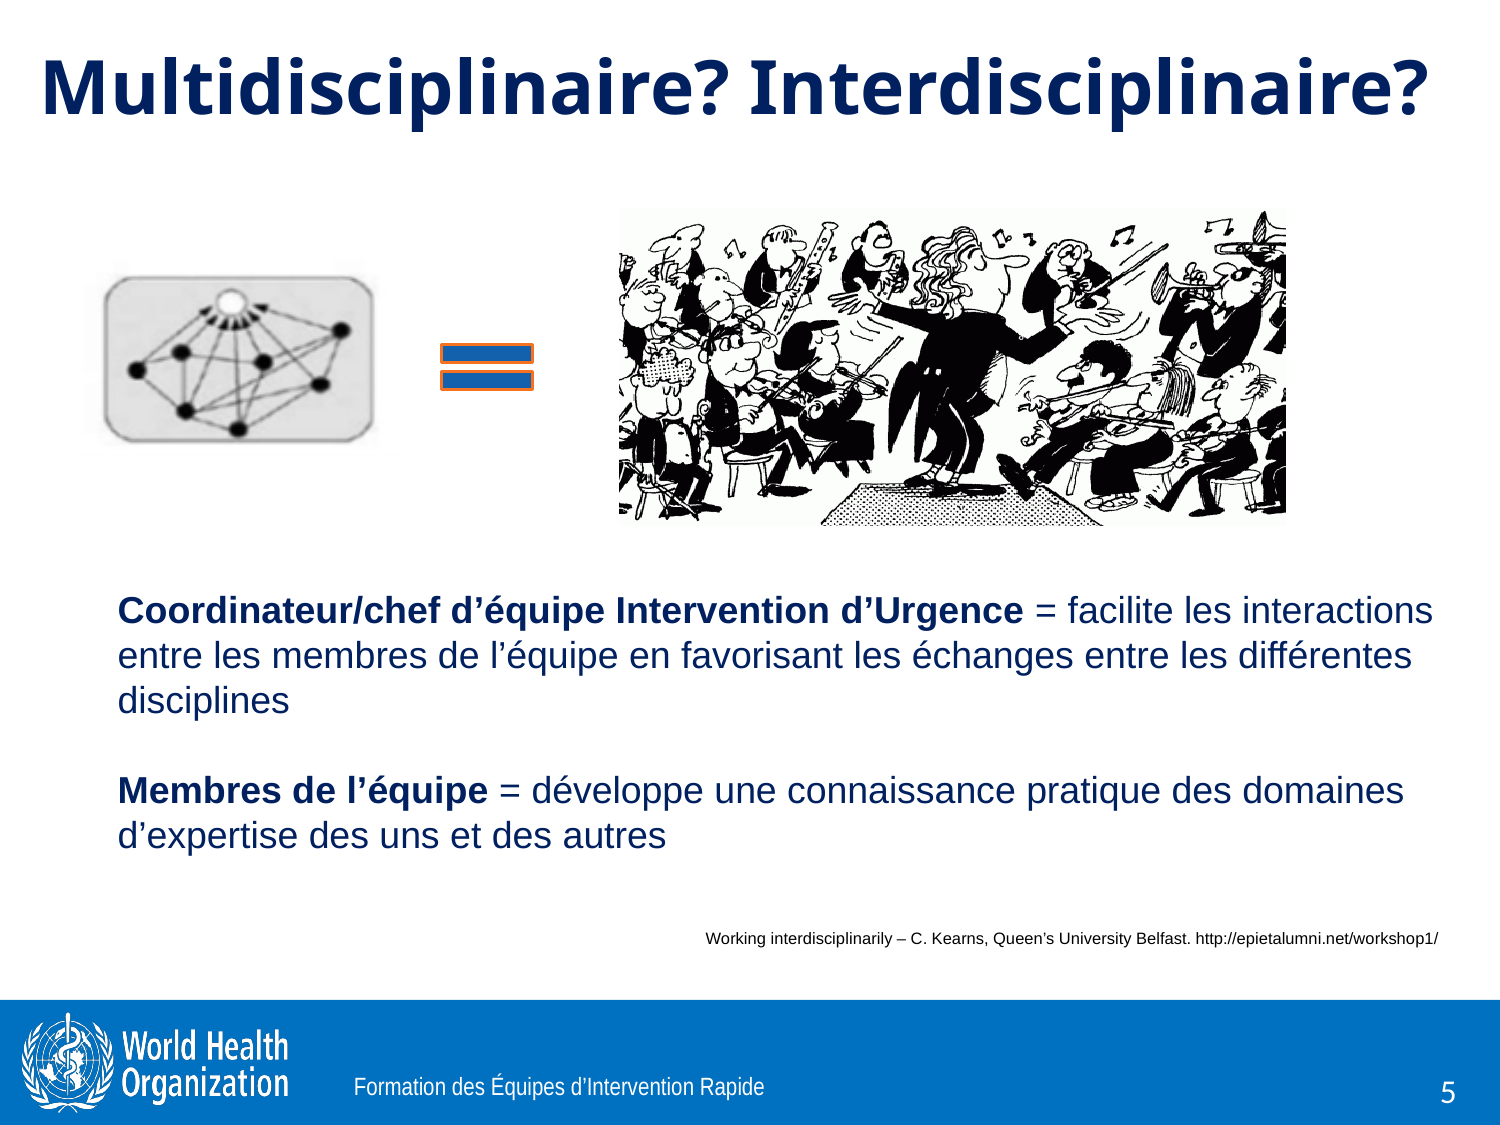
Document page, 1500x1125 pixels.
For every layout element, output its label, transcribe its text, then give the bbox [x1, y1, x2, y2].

text_box Multidisciplinaire? Interdisciplinaire? [19, 32, 1471, 137]
text_box [439, 342, 534, 364]
text_box Coordinateur/chef d’équipe Intervention d’Urgence = facilite les interactions entre les membres de l’équipe en favorisant les échanges entre les différentes disciplines Membres de l’équipe = développe une connaissance pratique des domaines d’expertise des uns et des autres [102, 578, 1500, 864]
picture [21, 1012, 288, 1113]
picture [77, 253, 407, 457]
text_box [439, 369, 534, 392]
text_box Working interdisciplinarily – C. Kearns, Queen’s University Belfast. http://epietalumni.net/workshop1/ [690, 920, 1500, 956]
picture [618, 207, 1286, 526]
